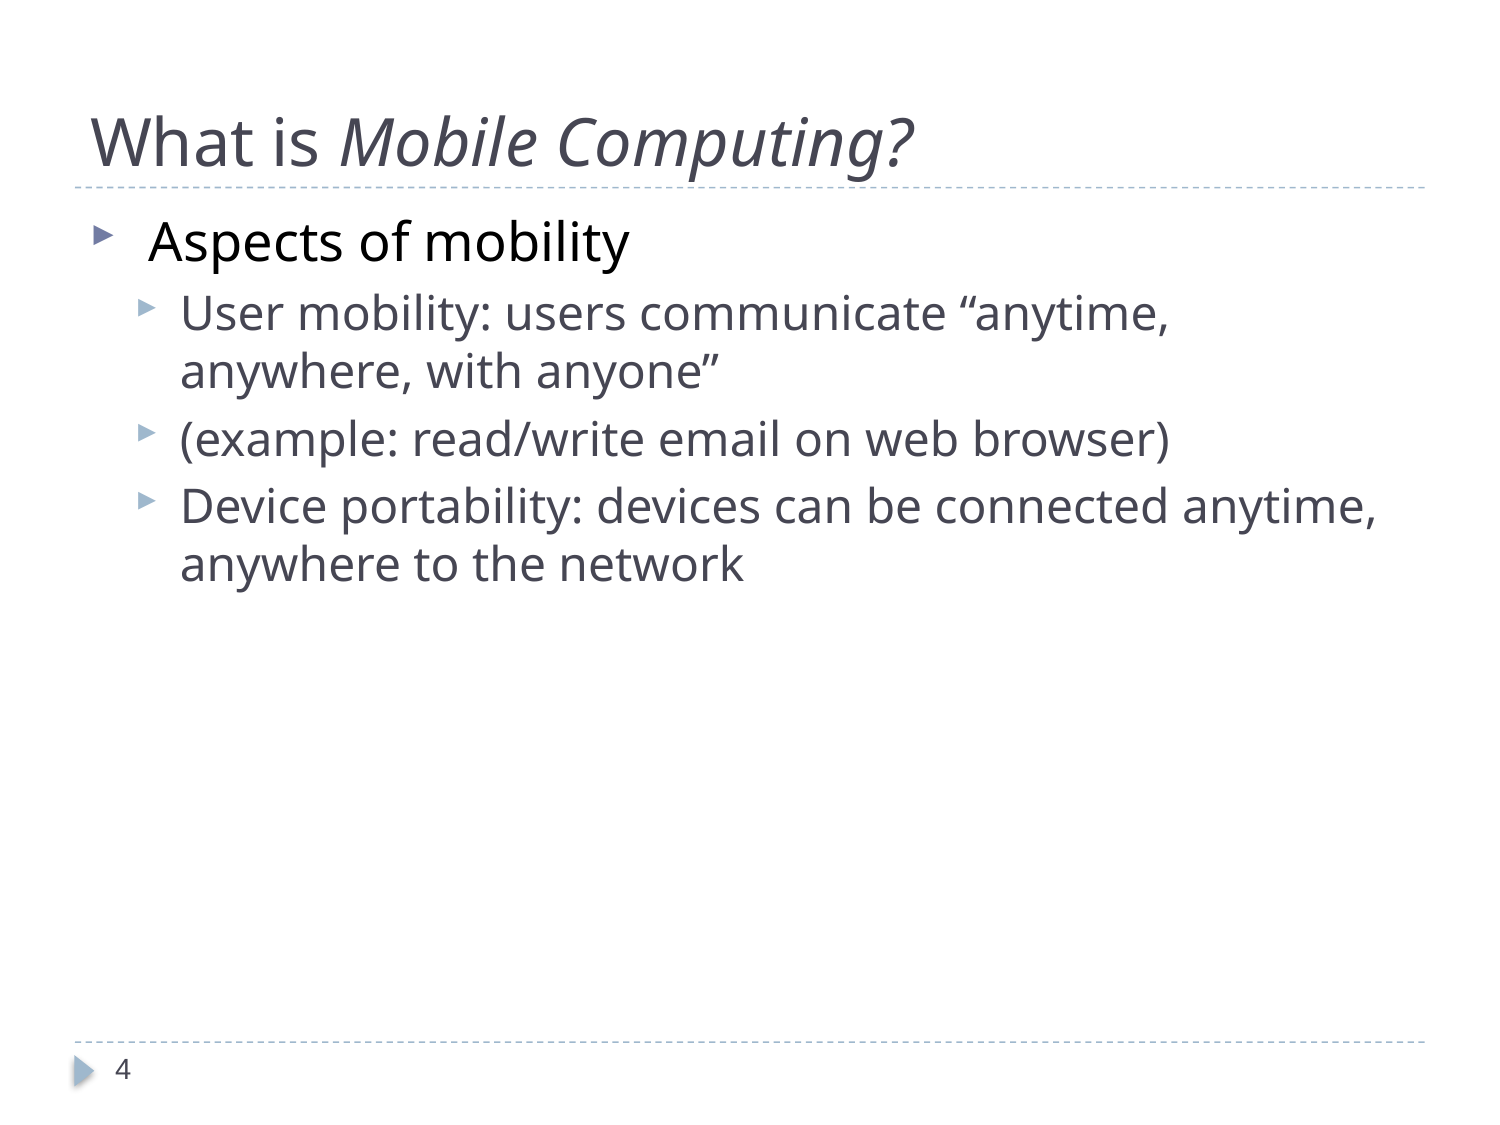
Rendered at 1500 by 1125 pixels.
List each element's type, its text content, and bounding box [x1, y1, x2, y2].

slide_number 4 [100, 1042, 426, 1103]
title What is Mobile Computing? [74, 24, 1426, 188]
list Aspects of mobility User mobility: users communicate “anytime, anywhere, with anyone” (example: read/write email on web browser) Device portability: devices can be connected anytime, anywhere to the network [74, 199, 1426, 1011]
